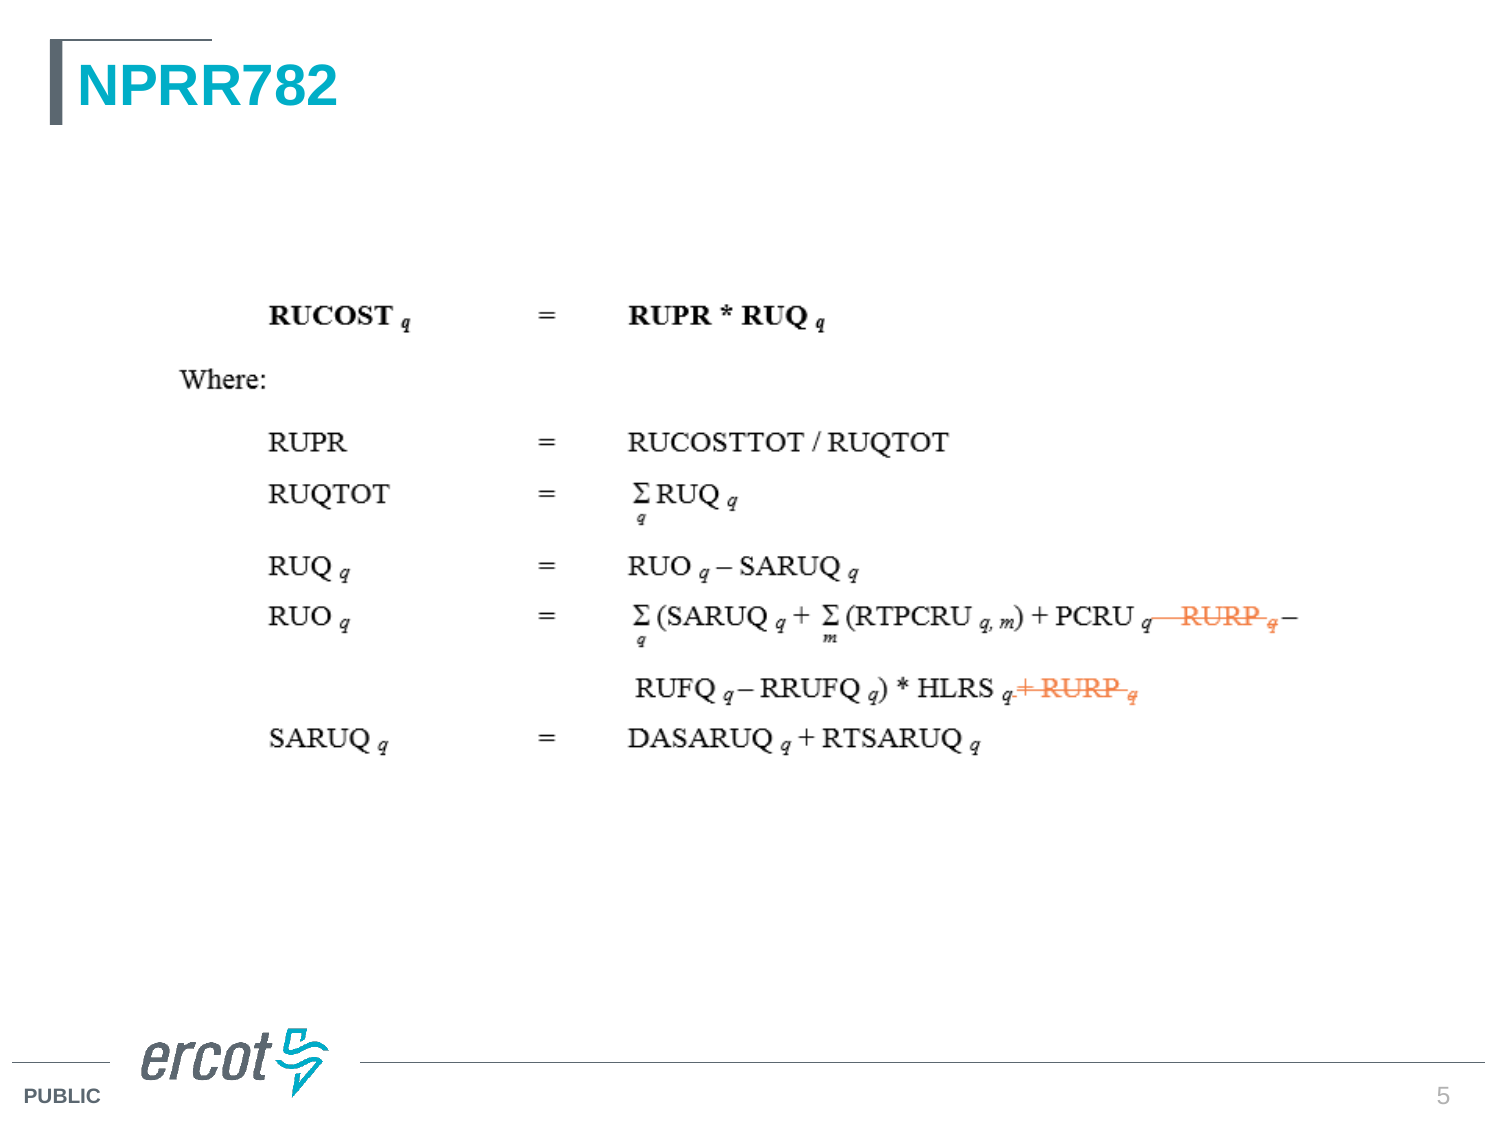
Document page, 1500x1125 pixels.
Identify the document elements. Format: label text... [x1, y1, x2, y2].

picture [137, 1024, 332, 1100]
picture [137, 278, 1348, 782]
title NPRR782 [62, 39, 1450, 125]
slide_number 5 [1400, 1076, 1488, 1113]
